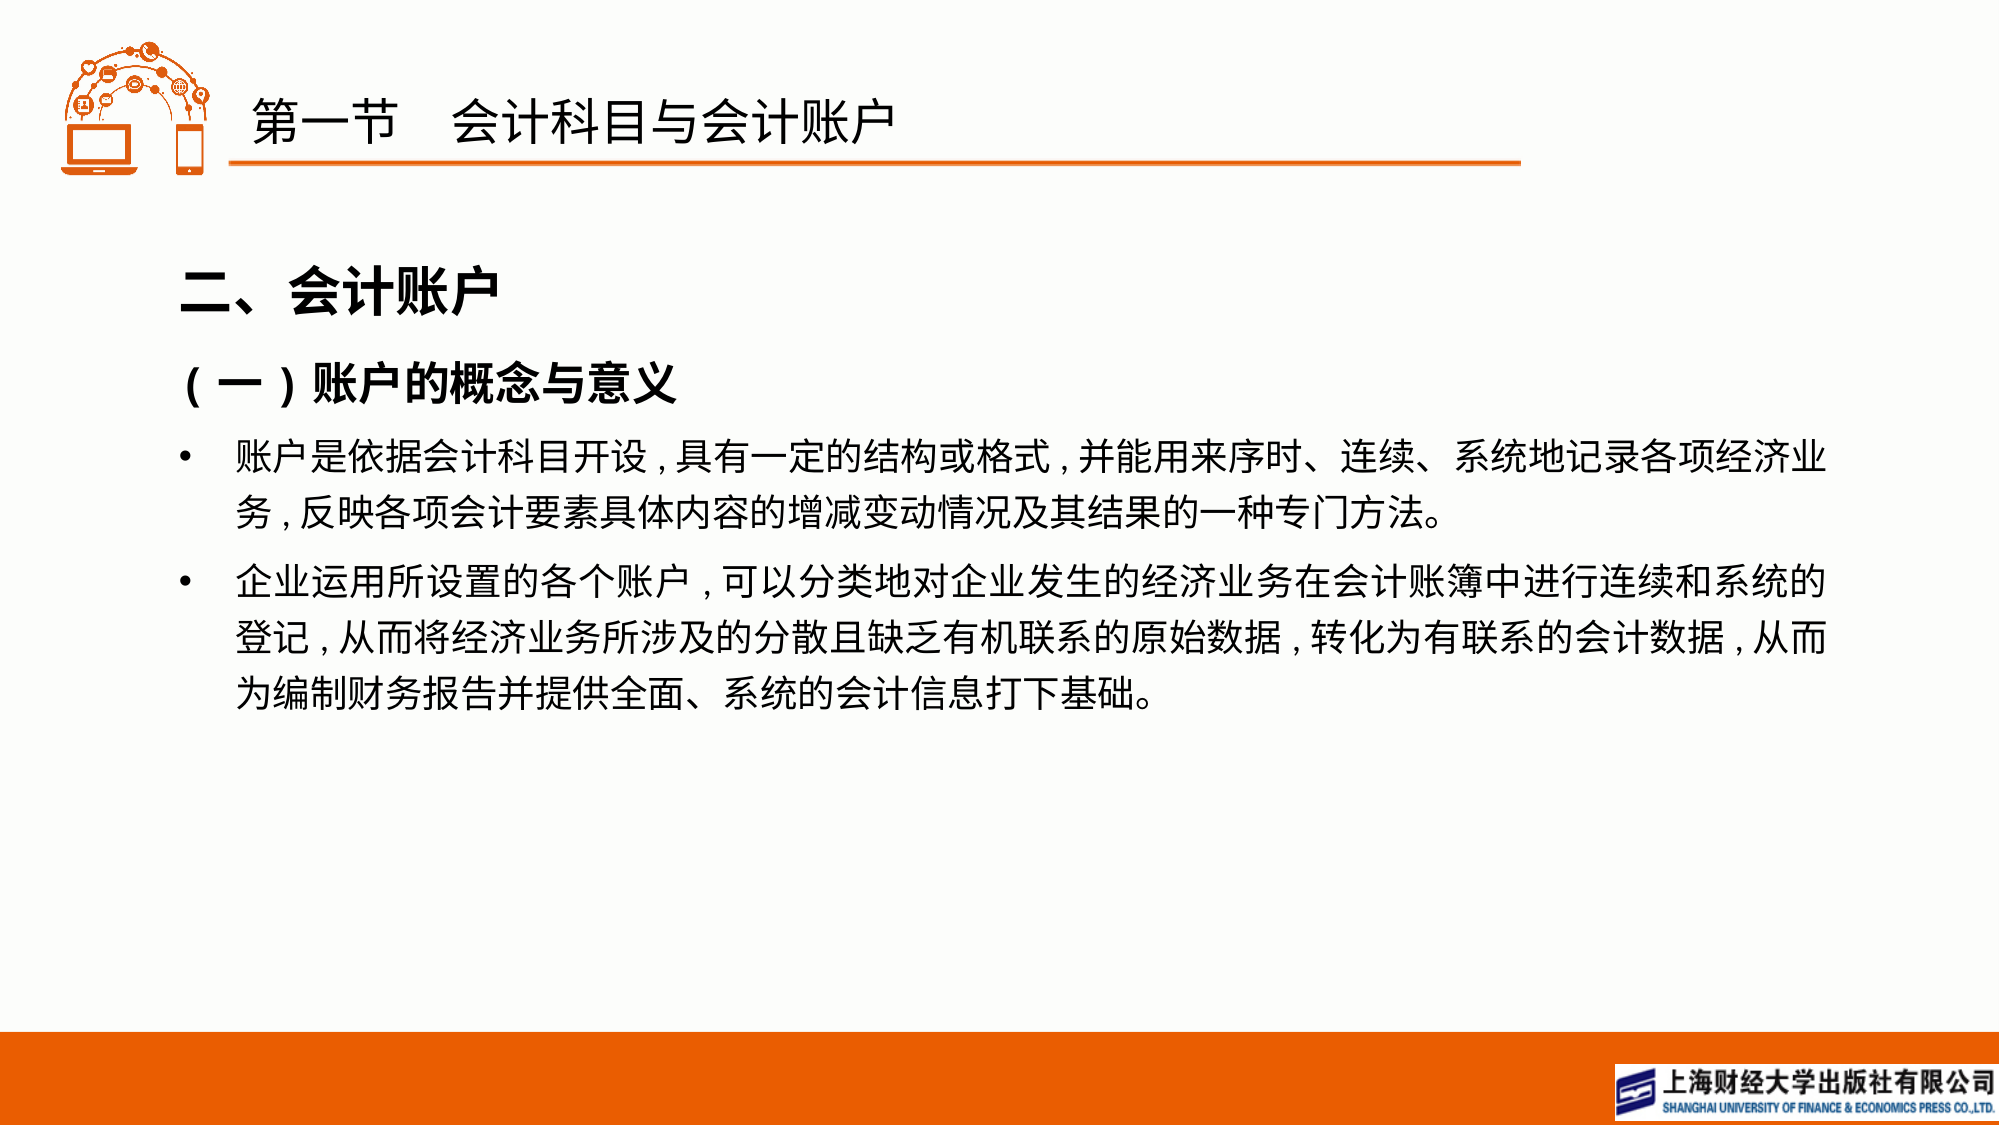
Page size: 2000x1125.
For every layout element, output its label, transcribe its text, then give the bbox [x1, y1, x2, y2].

list 二、会计账户 (一)账户的概念与意义 账户是依据会计科目开设,具有一定的结构或格式,并能用来序时、连续、系统地记录各项经济业务,反映各项会计要素具体内容的增减变动情况及其结果的一种专门方法。 企业运用所设置的各个账户,可以分类地对企业发生的经济业务在会计账簿中进行连续和系统的登记,从而将经济业务所涉及的分散且缺乏有机联系的原始数据,转化为有联系的会计数据,从而为编制财务报告并提供全面、系统的会计信息打下基础。 [163, 227, 1844, 1049]
picture [0, 0, 2000, 1125]
title 第一节 会计科目与会计账户 [235, 82, 1605, 189]
